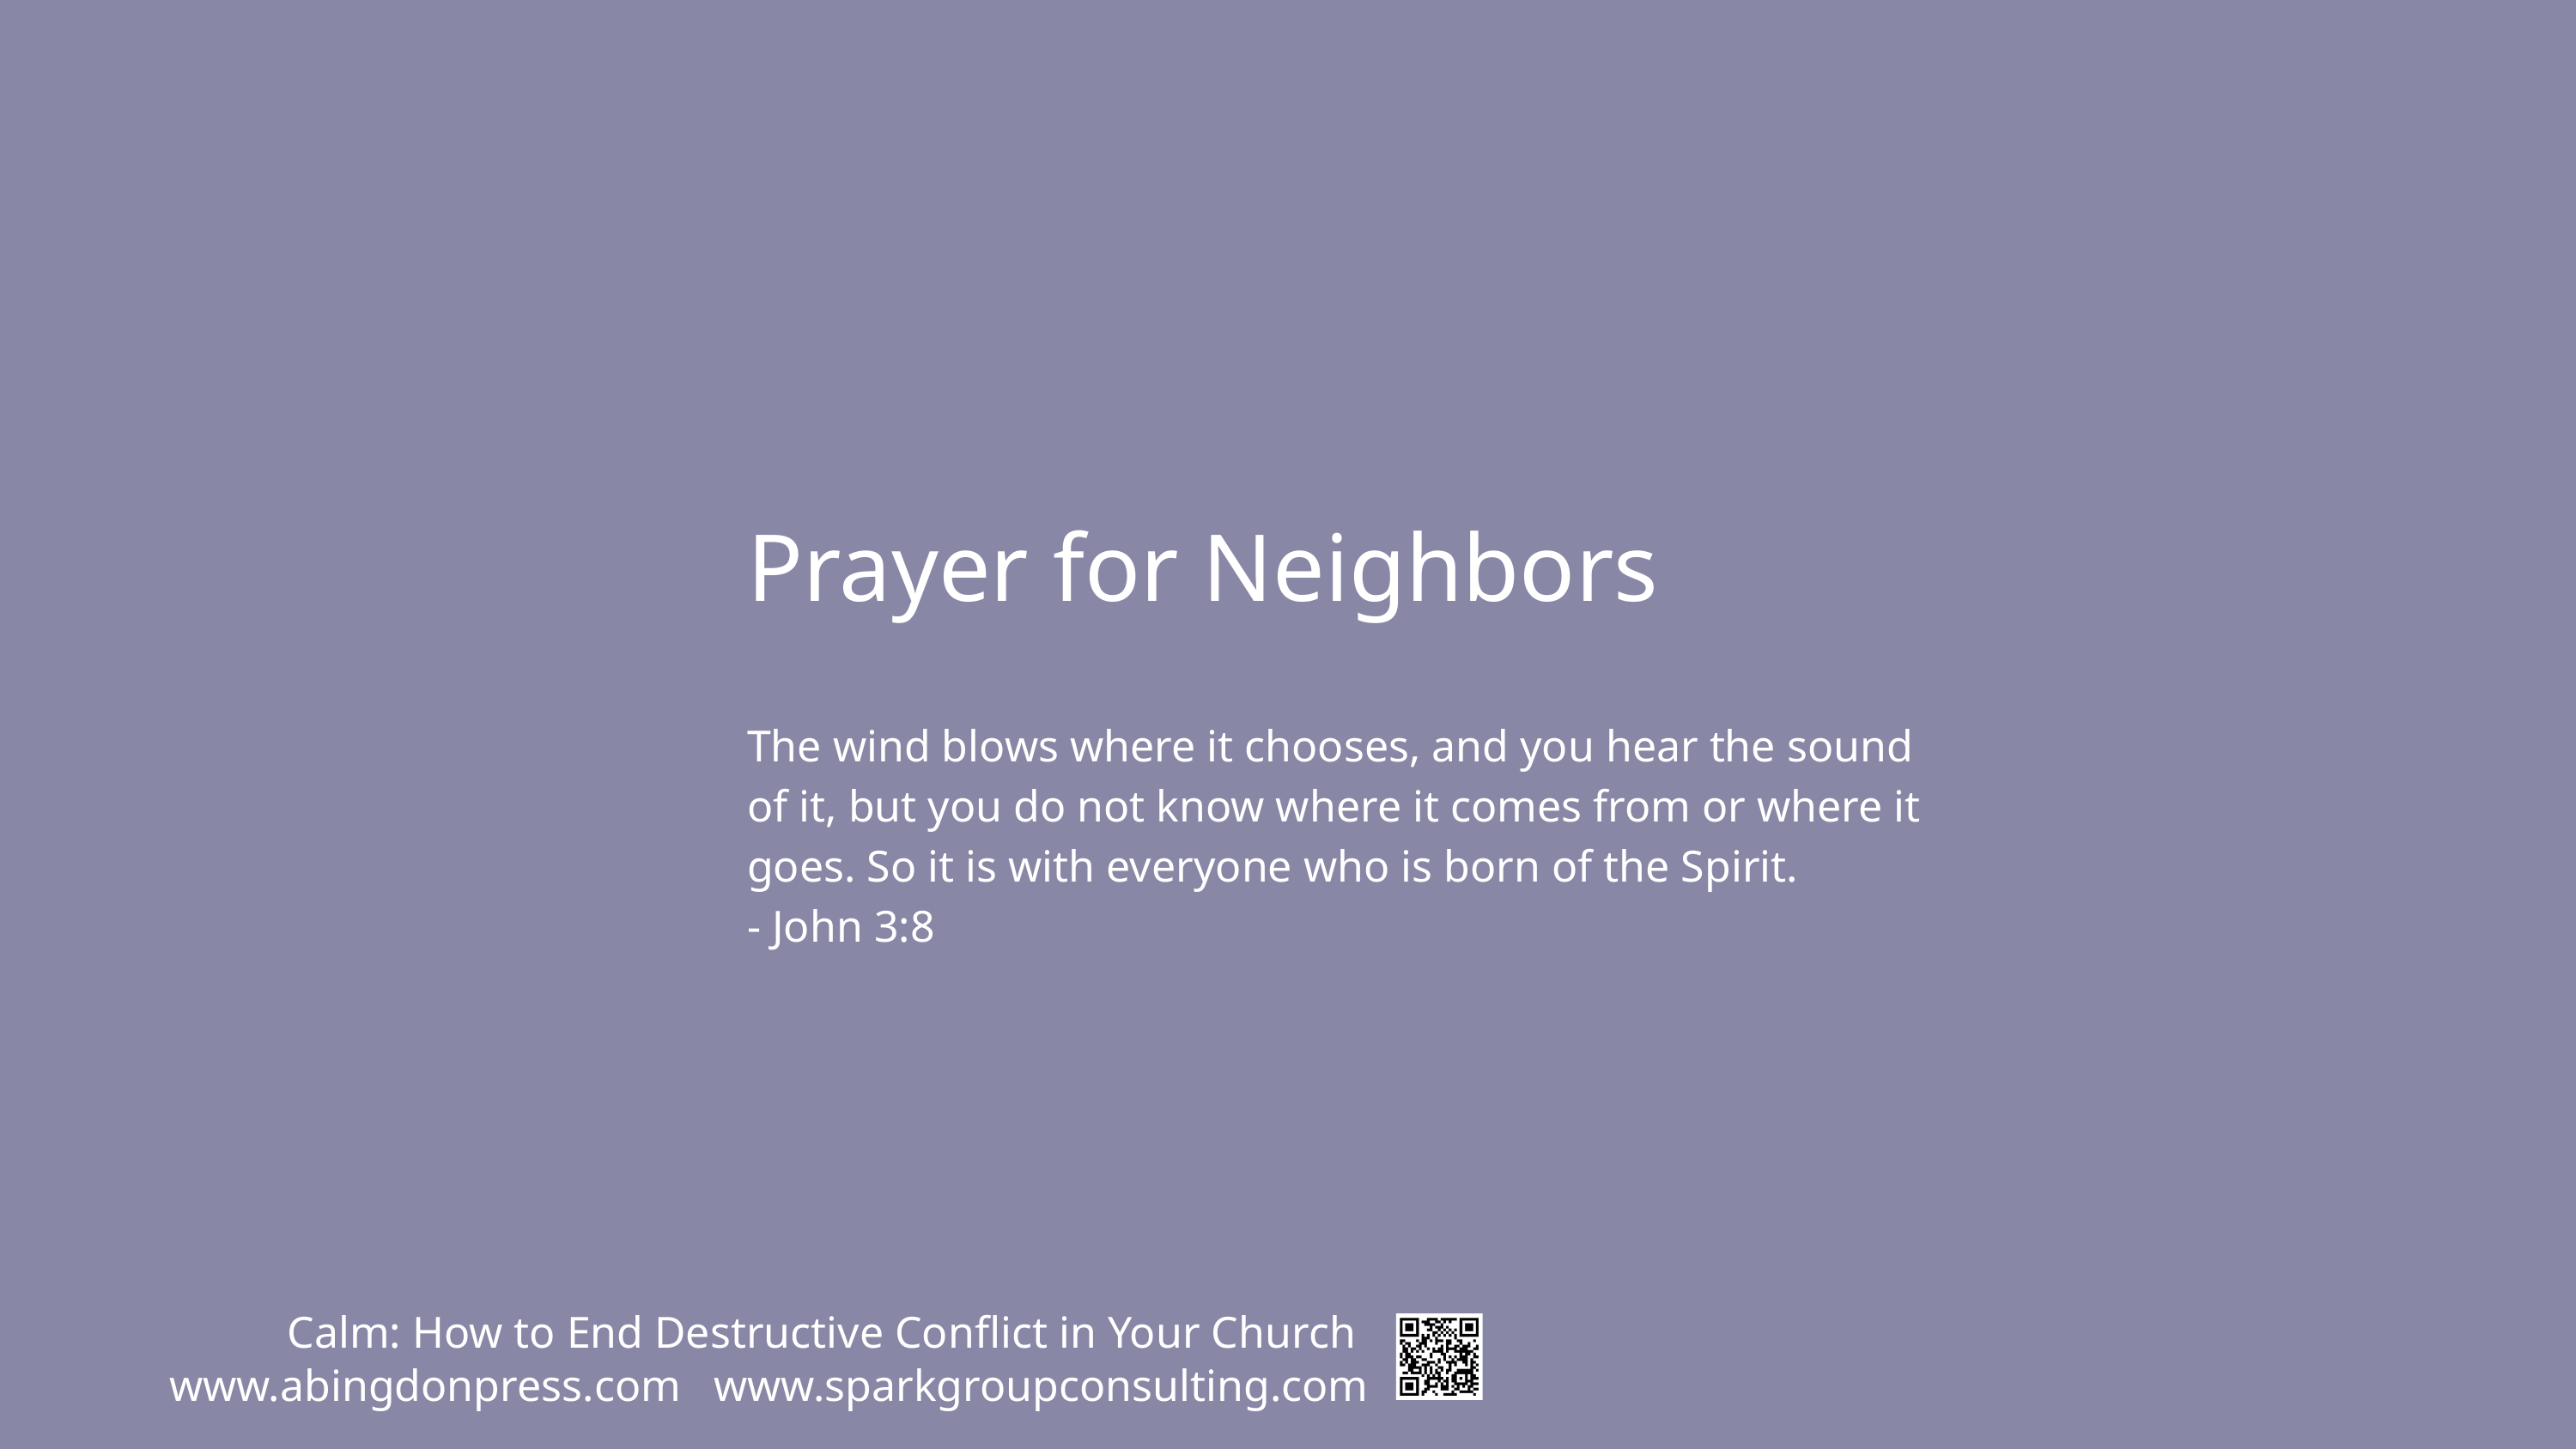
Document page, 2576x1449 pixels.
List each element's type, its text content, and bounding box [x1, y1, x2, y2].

text_box The wind blows where it chooses, and you hear the sound of it, but you do not know where it comes from or where it goes. So it is with everyone who is born of the Spirit. - John 3:8 [747, 710, 2202, 951]
text_box www.sparkgroupconsulting.com [714, 1357, 1418, 1410]
text_box www.abingdonpress.com [169, 1357, 714, 1410]
text_box Calm: How to End Destructive Conflict in Your Church [169, 1296, 1475, 1357]
text_box Prayer for Neighbors [747, 490, 2056, 620]
text_box [1418, 1313, 1483, 1400]
